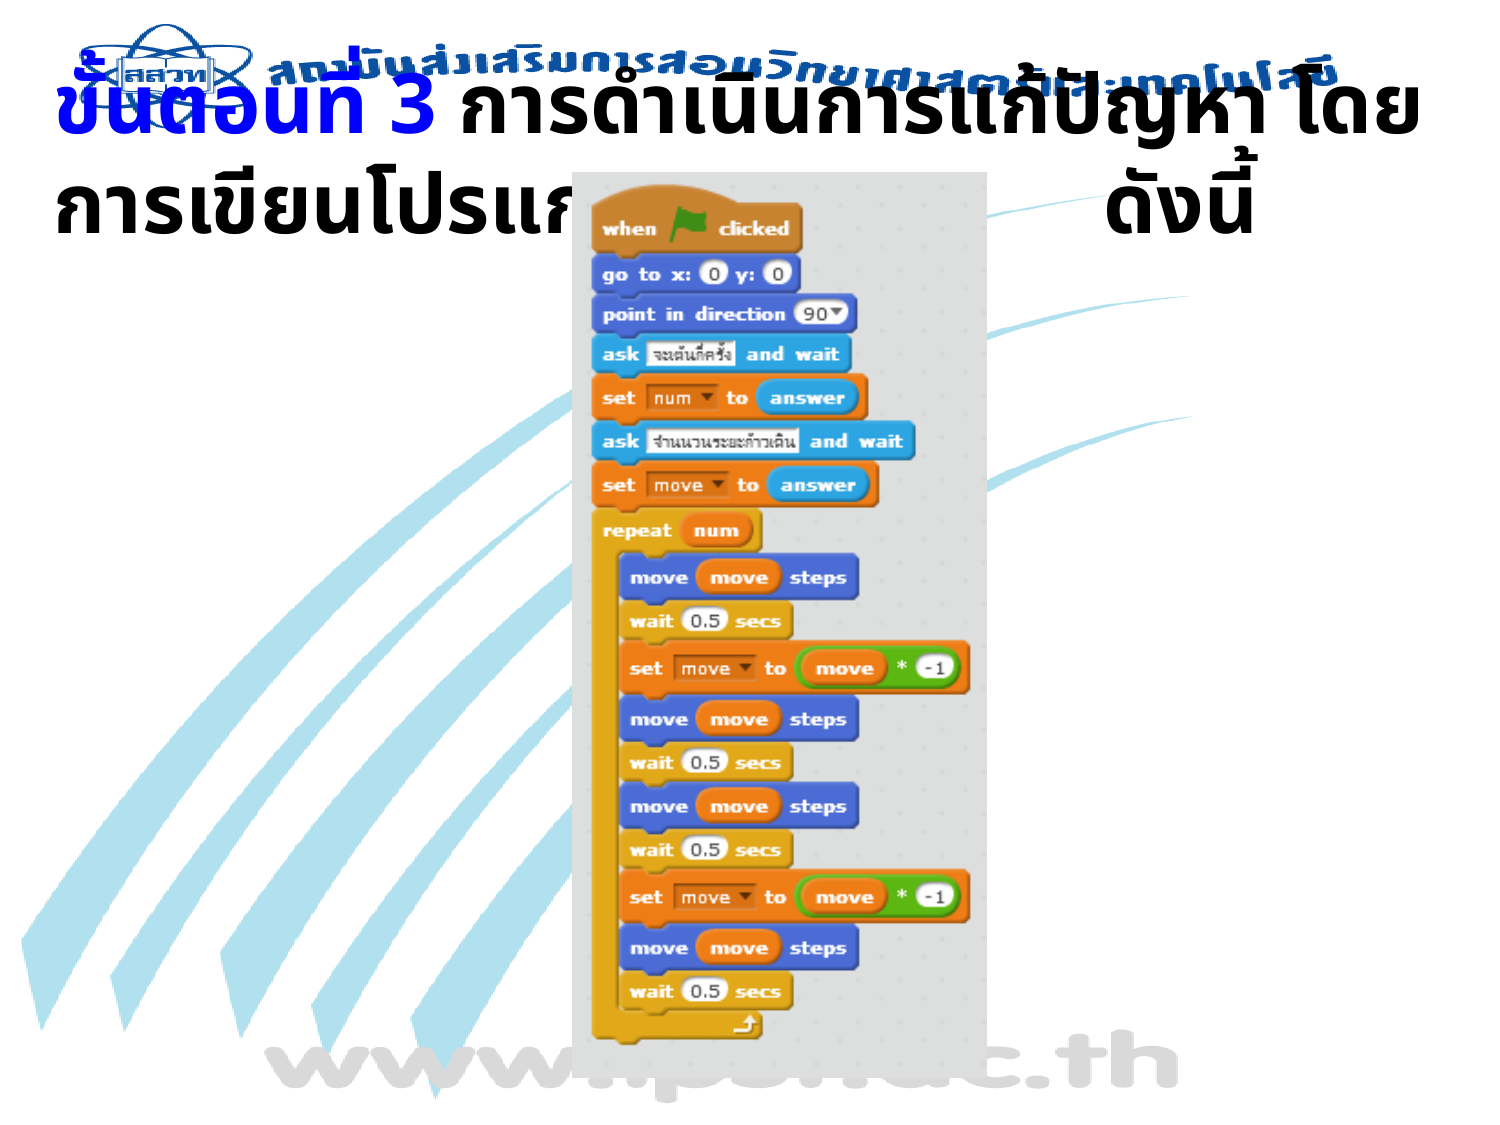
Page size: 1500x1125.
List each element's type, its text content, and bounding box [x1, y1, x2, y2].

text_box ขั้นตอนที่ 3 การดำเนินการแก้ปัญหา โดยการเขียนโปรแกรม ดังนี้ [39, 42, 1463, 258]
picture [0, 0, 1500, 1125]
